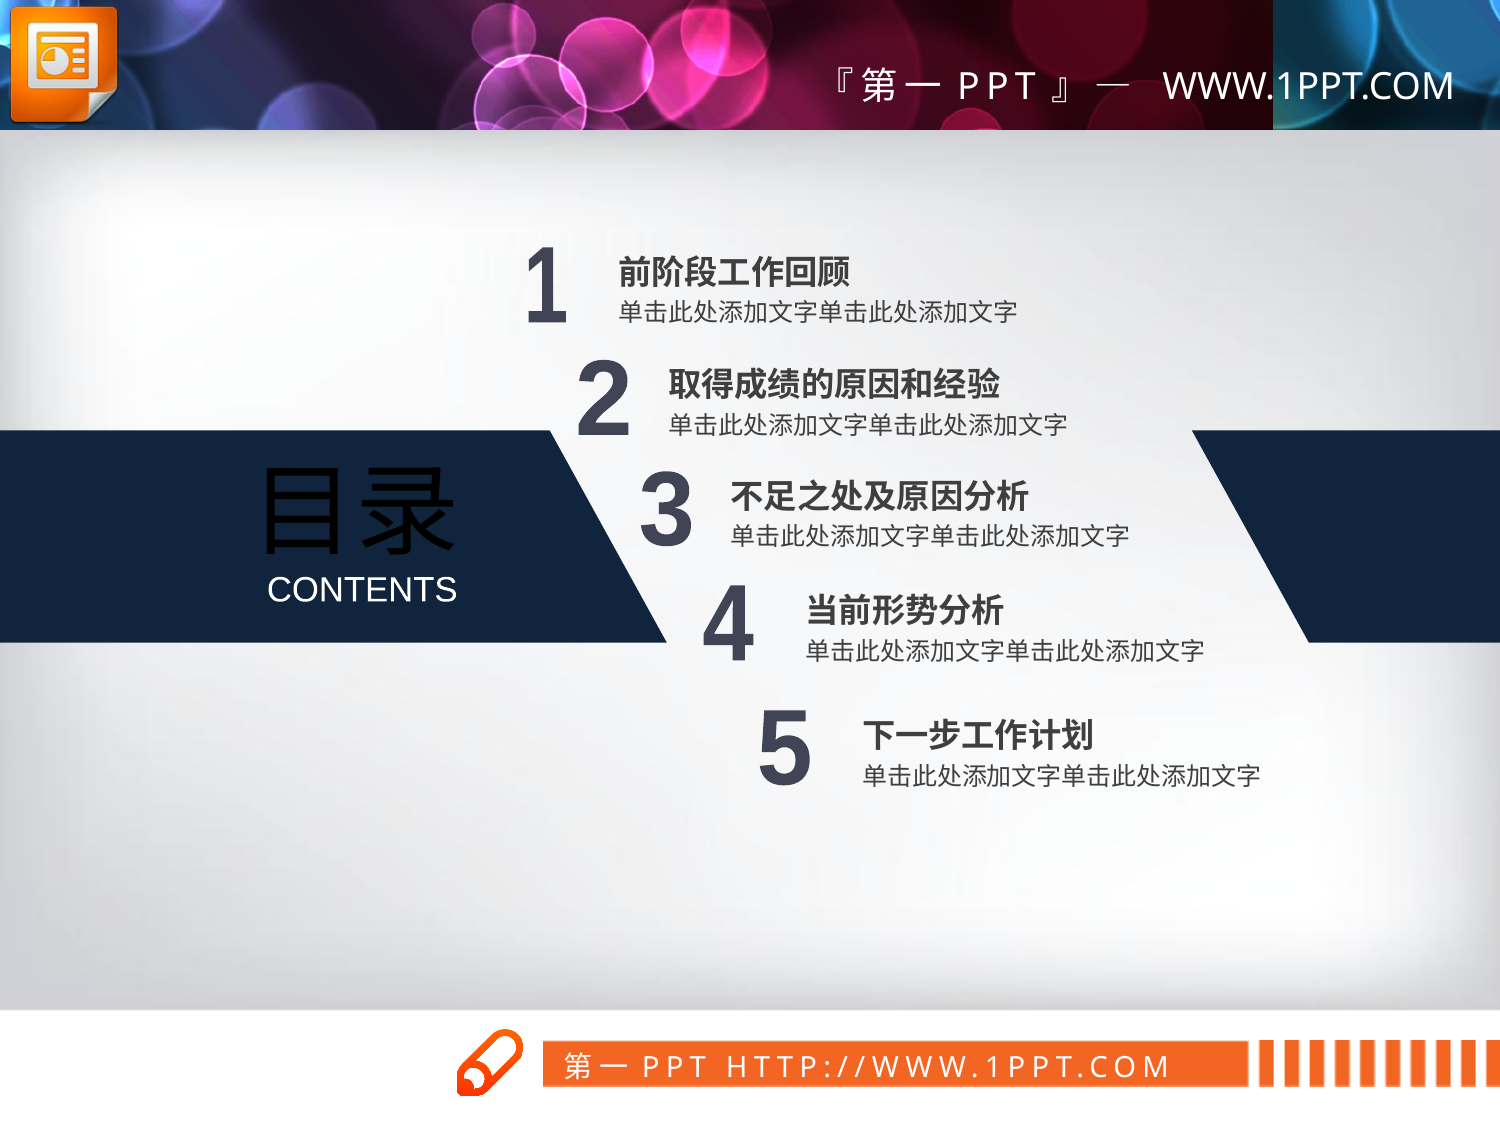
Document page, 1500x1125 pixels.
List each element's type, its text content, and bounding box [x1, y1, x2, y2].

text_box 下一步工作计划 单击此处添加文字单击此处添加文字 [847, 698, 1335, 798]
picture [543, 1040, 1500, 1087]
text_box [1191, 430, 1500, 643]
text_box 不足之处及原因分析 单击此处添加文字单击此处添加文字 [716, 459, 1204, 559]
text_box 前阶段工作回顾 单击此处添加文字单击此处添加文字 [603, 235, 1091, 335]
text_box 当前形势分析 单击此处添加文字单击此处添加文字 [791, 573, 1279, 673]
text_box 取得成绩的原因和经验 单击此处添加文字单击此处添加文字 [653, 347, 1142, 447]
picture [0, 0, 1500, 1012]
text_box [0, 430, 667, 643]
